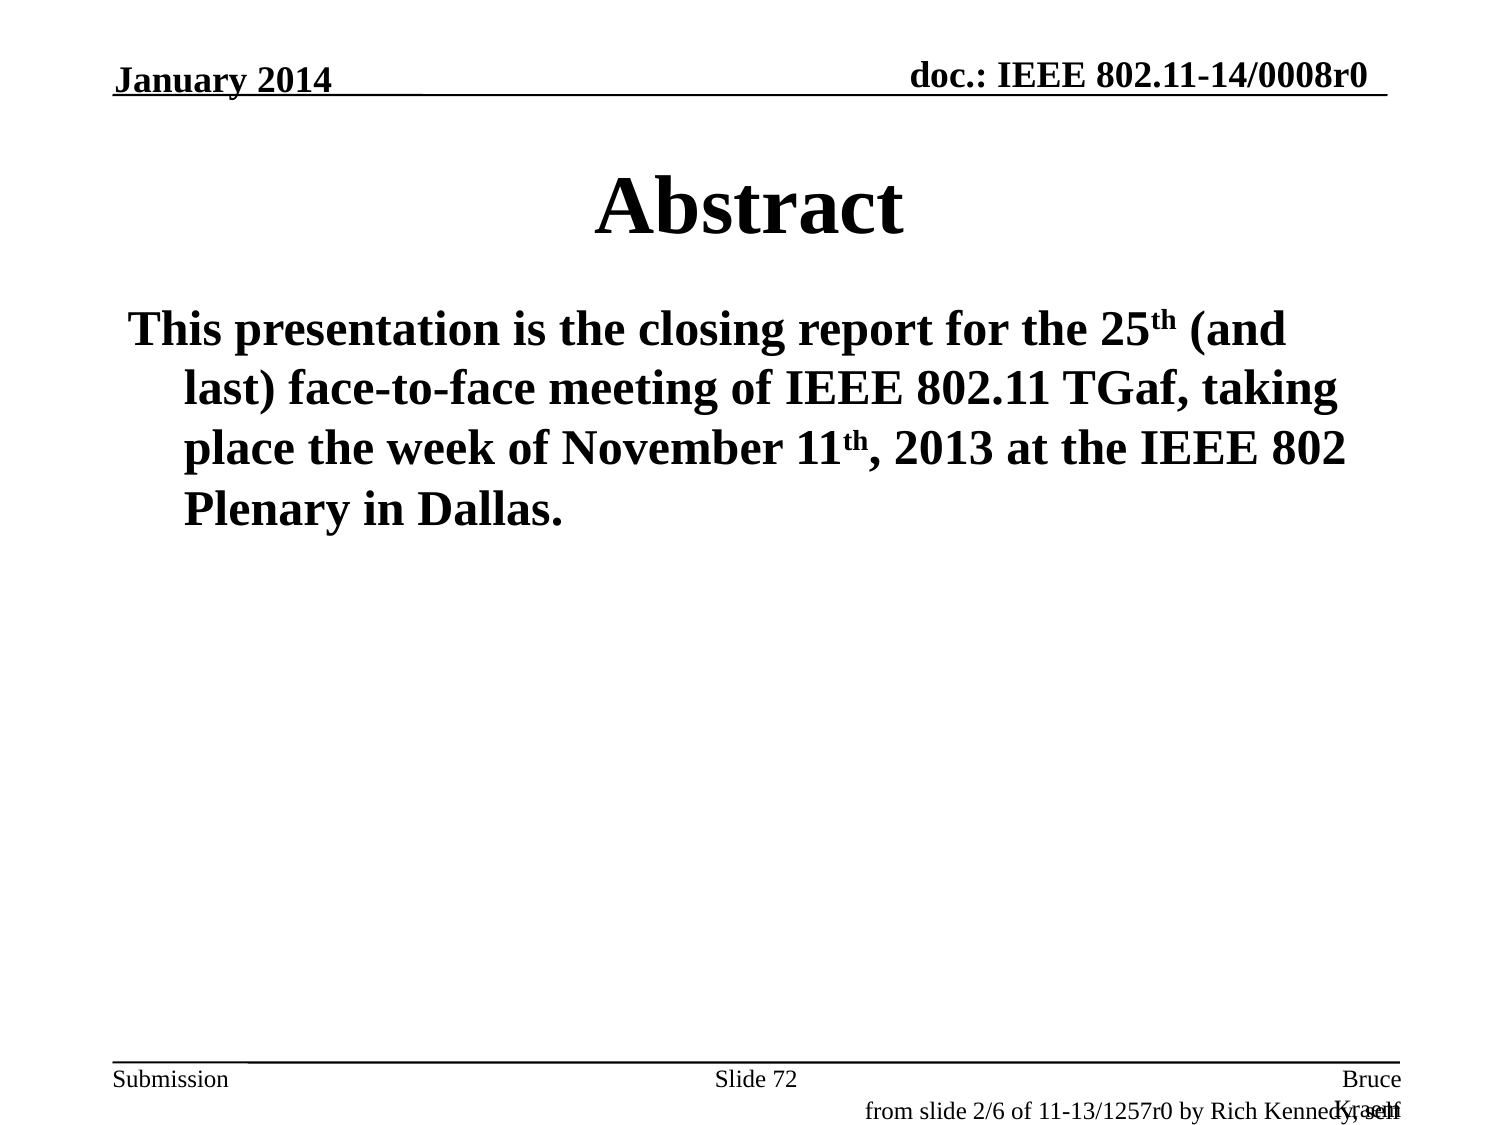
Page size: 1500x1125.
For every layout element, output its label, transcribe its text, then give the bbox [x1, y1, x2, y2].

footer Bruce Kraemer, Marvell [1325, 1062, 1402, 1087]
list This presentation is the closing report for the 25th (and last) face-to-face meeting of IEEE 802.11 TGaf, taking place the week of November 11th, 2013 at the IEEE 802 Plenary in Dallas. [112, 287, 1388, 963]
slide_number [114, 54, 374, 100]
title Abstract [112, 112, 1388, 287]
slide_number Slide 72 [712, 1062, 800, 1087]
text_box from slide 2/6 of 11-13/1257r0 by Rich Kennedy, self [343, 1087, 1417, 1125]
